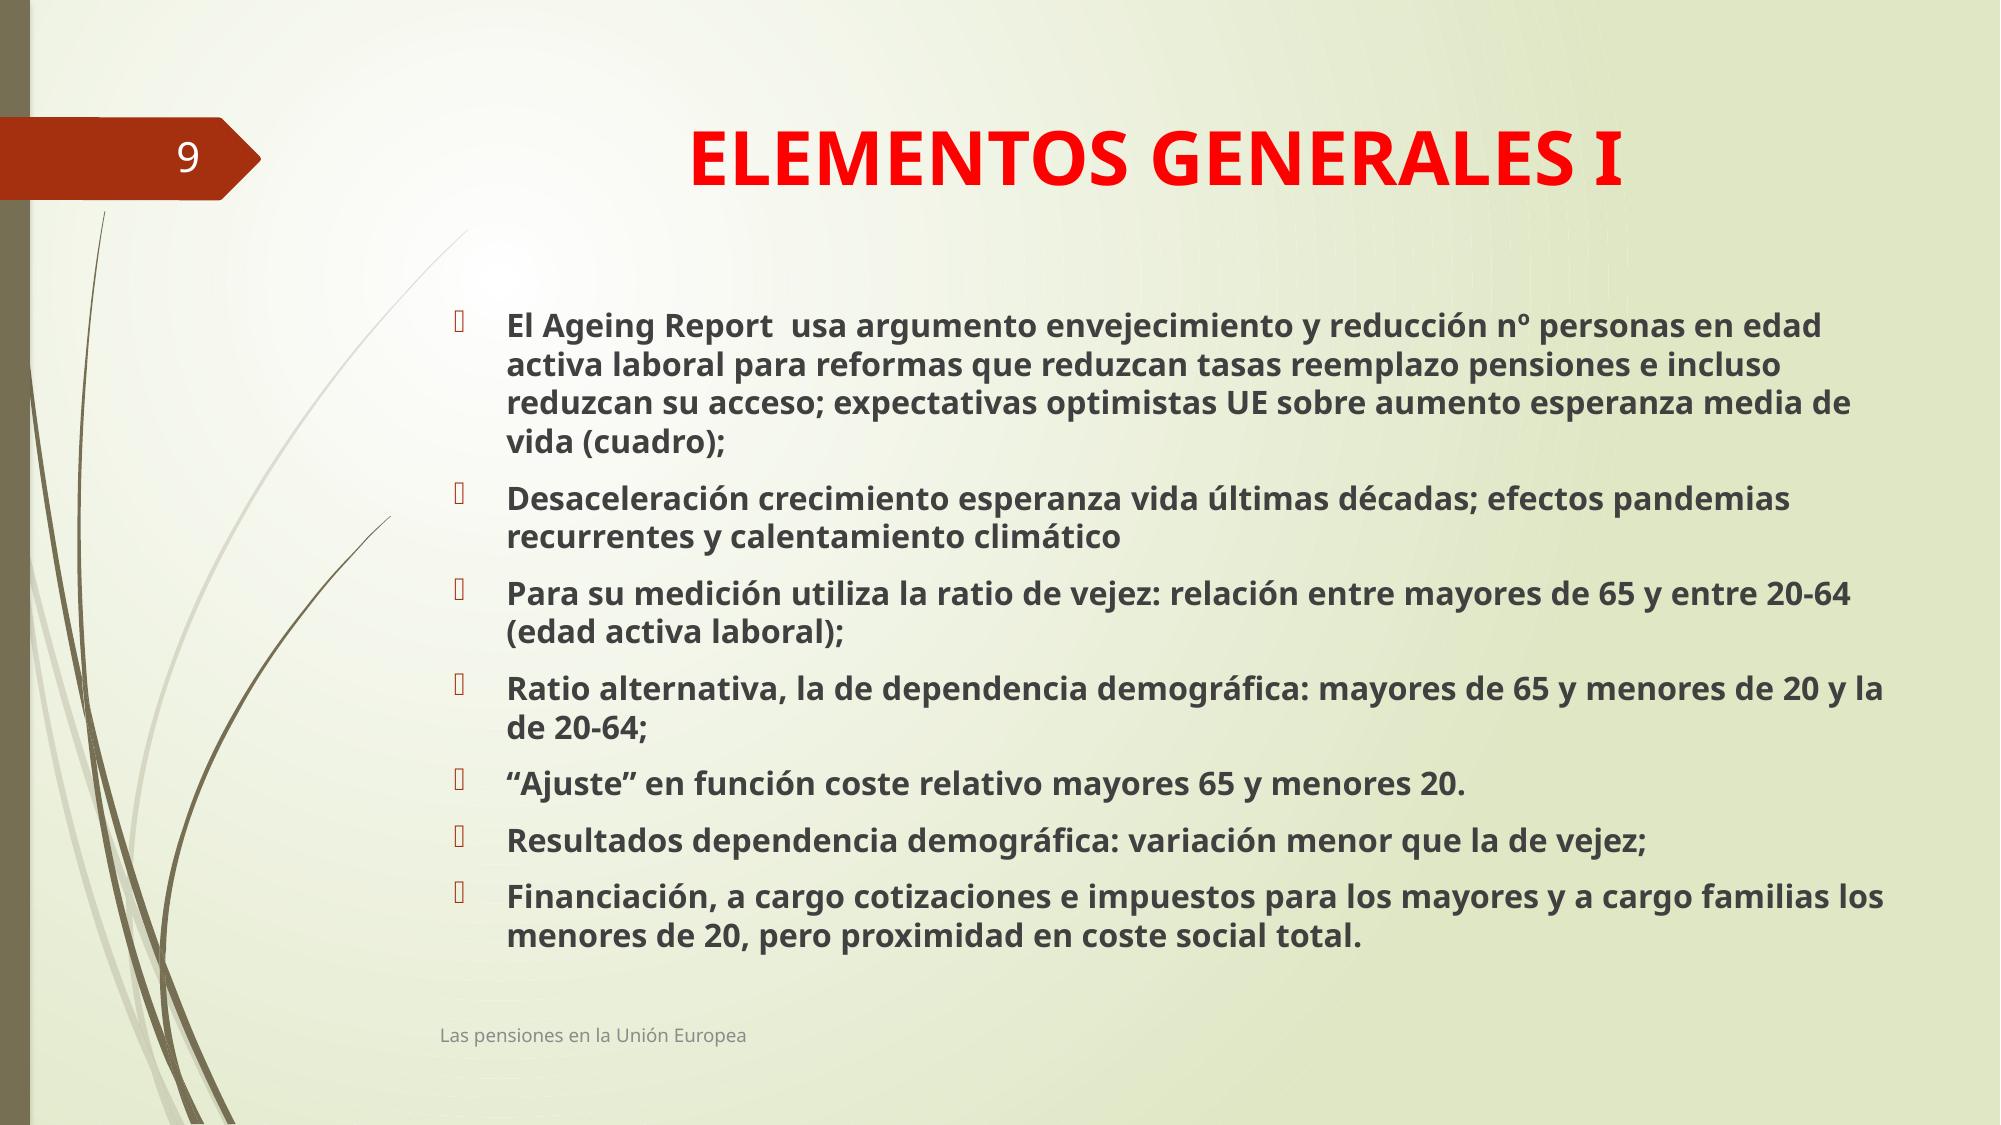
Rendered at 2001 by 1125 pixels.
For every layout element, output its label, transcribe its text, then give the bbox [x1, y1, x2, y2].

list El Ageing Report usa argumento envejecimiento y reducción nº personas en edad activa laboral para reformas que reduzcan tasas reemplazo pensiones e incluso reduzcan su acceso; expectativas optimistas UE sobre aumento esperanza media de vida (cuadro); Desaceleración crecimiento esperanza vida últimas décadas; efectos pandemias recurrentes y calentamiento climático Para su medición utiliza la ratio de vejez: relación entre mayores de 65 y entre 20-64 (edad activa laboral); Ratio alternativa, la de dependencia demográfica: mayores de 65 y menores de 20 y la de 20-64; “Ajuste” en función coste relativo mayores 65 y menores 20. Resultados dependencia demográfica: variación menor que la de vejez; Financiación, a cargo cotizaciones e impuestos para los mayores y a cargo familias los menores de 20, pero proximidad en coste social total. [439, 241, 1902, 965]
slide_number 9 [87, 129, 216, 190]
title ELEMENTOS GENERALES I [425, 102, 1888, 259]
footer Las pensiones en la Unión Europea [424, 1006, 1675, 1067]
